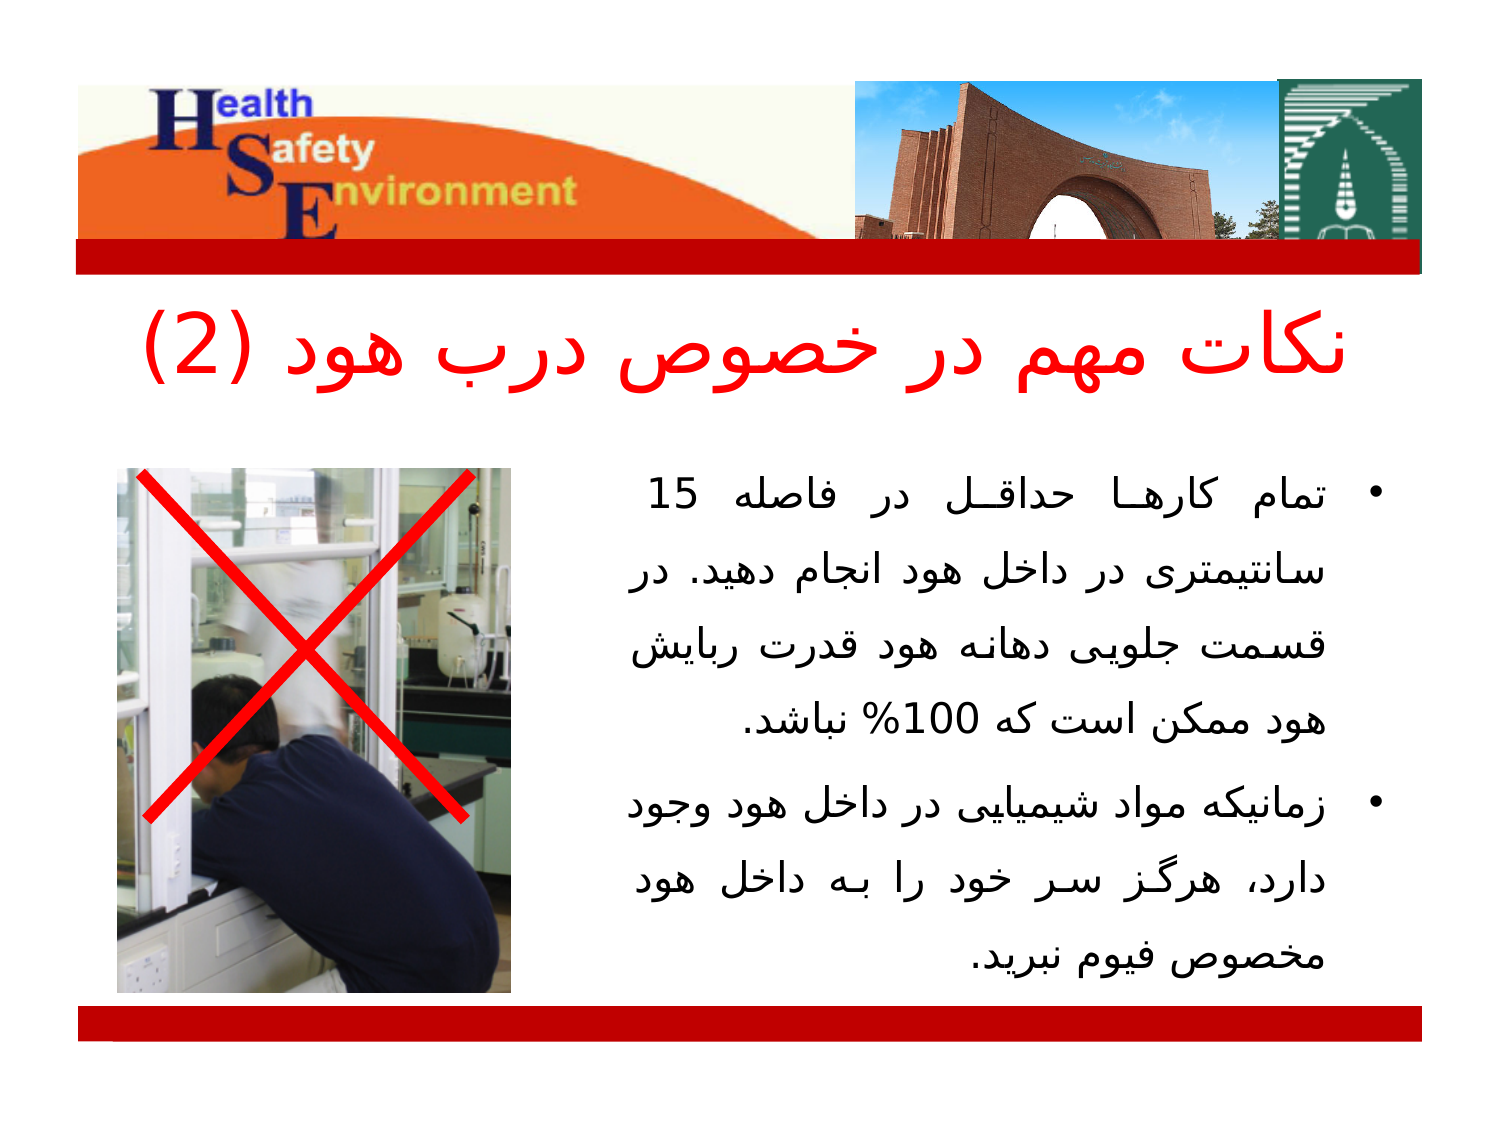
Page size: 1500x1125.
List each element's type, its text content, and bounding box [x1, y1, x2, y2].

picture [78, 79, 1422, 274]
title نکات مهم در خصوص درب هود (2) [70, 246, 1421, 434]
list تمام کارها حداقل در فاصله 15 سانتیمتری در داخل هود انجام دهید. در قسمت جلویی دهانه هود قدرت ربایش هود ممکن است که 100% نباشد. زمانیکه مواد شیمیایی در داخل هود وجود دارد، هرگز سر خود را به داخل هود مخصوص فیوم نبرید. [610, 433, 1395, 996]
picture [116, 468, 511, 993]
